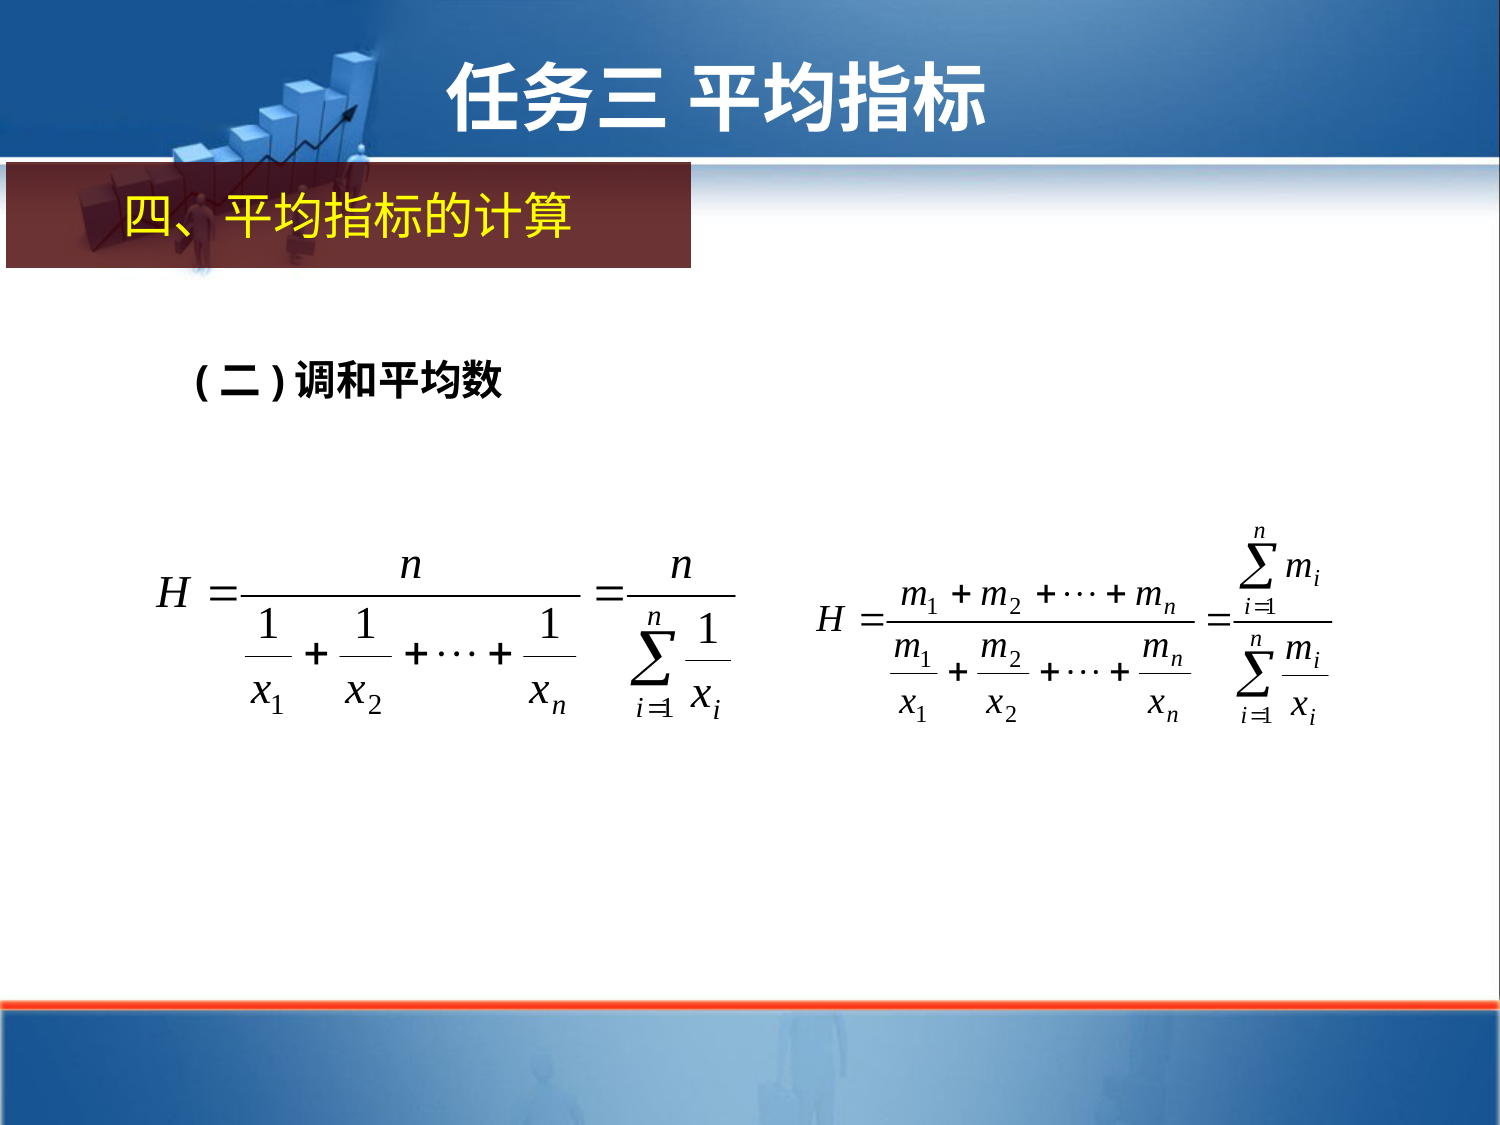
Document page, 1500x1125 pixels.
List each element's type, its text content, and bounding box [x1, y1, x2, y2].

picture [0, 0, 1500, 1125]
text_box (二)调和平均数 [180, 337, 573, 413]
text_box 四、平均指标的计算 [6, 162, 691, 268]
text_box 任务三 平均指标 [395, 42, 1500, 148]
